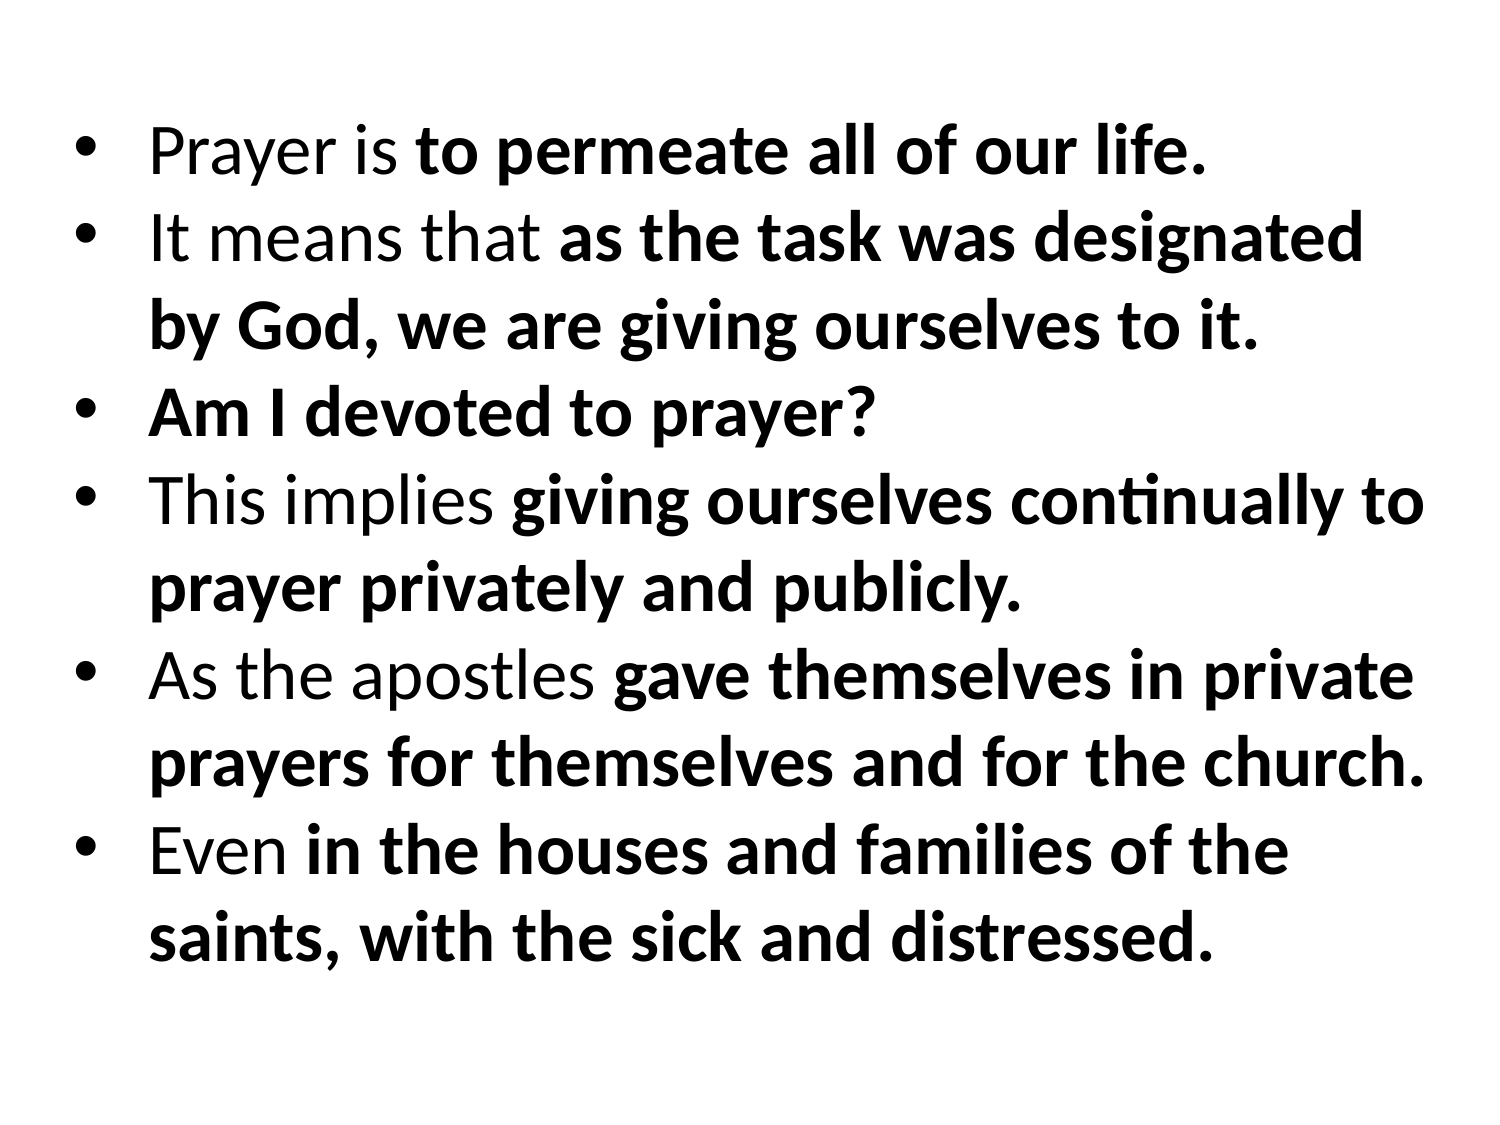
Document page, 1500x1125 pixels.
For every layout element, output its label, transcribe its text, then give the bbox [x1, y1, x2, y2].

text_box Prayer is to permeate all of our life. It means that as the task was designated by God, we are giving ourselves to it. Am I devoted to prayer? This implies giving ourselves continually to prayer privately and publicly. As the apostles gave themselves in private prayers for themselves and for the church. Even in the houses and families of the saints, with the sick and distressed. [58, 93, 1457, 1125]
